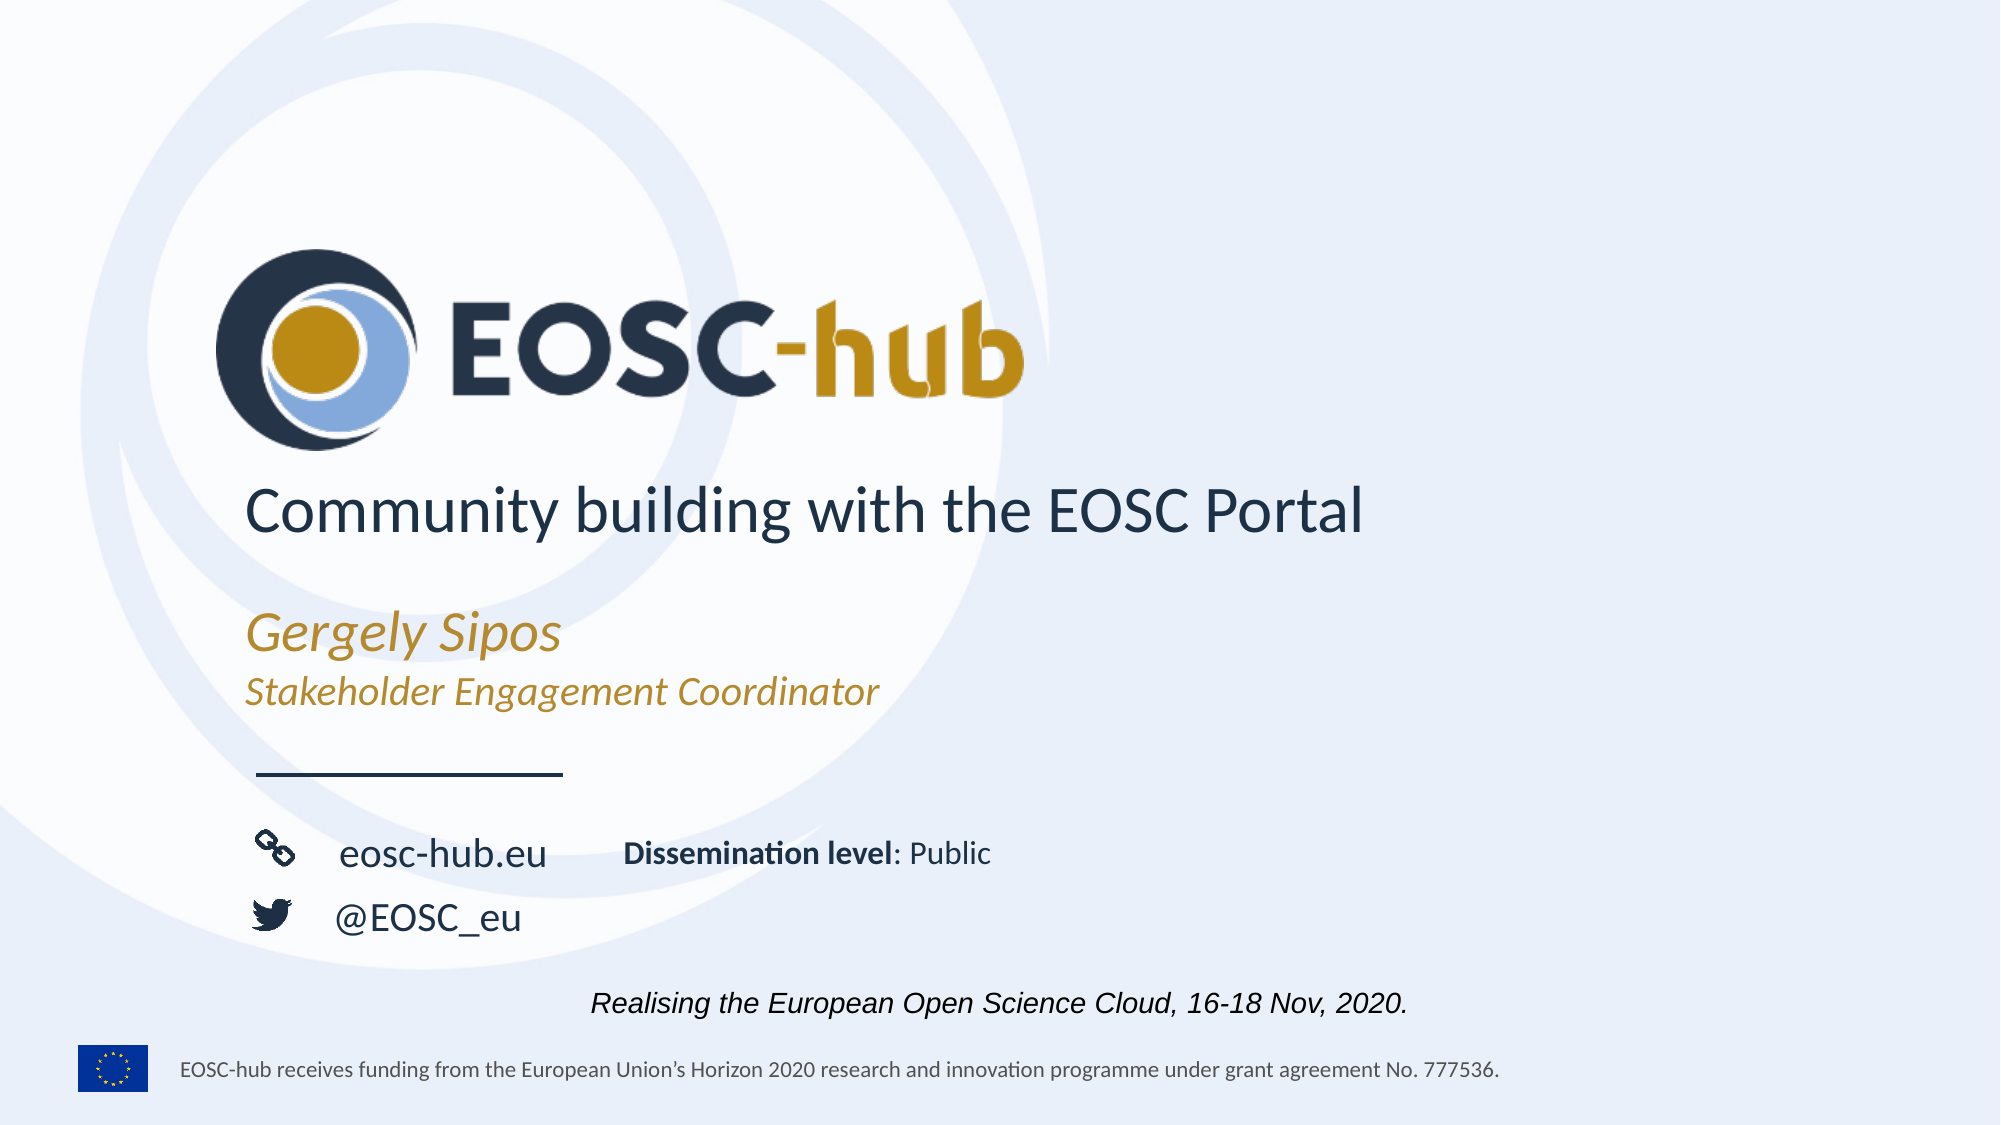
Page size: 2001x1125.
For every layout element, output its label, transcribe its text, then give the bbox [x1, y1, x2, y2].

list Gergely Sipos Stakeholder Engagement Coordinator [230, 586, 1235, 705]
text_box Dissemination level: Public [608, 810, 1726, 945]
text_box Realising the European Open Science Cloud, 16-18 Nov, 2020. [575, 969, 1606, 1048]
list Community building with the EOSC Portal [230, 467, 1514, 563]
picture [0, 0, 2001, 1125]
